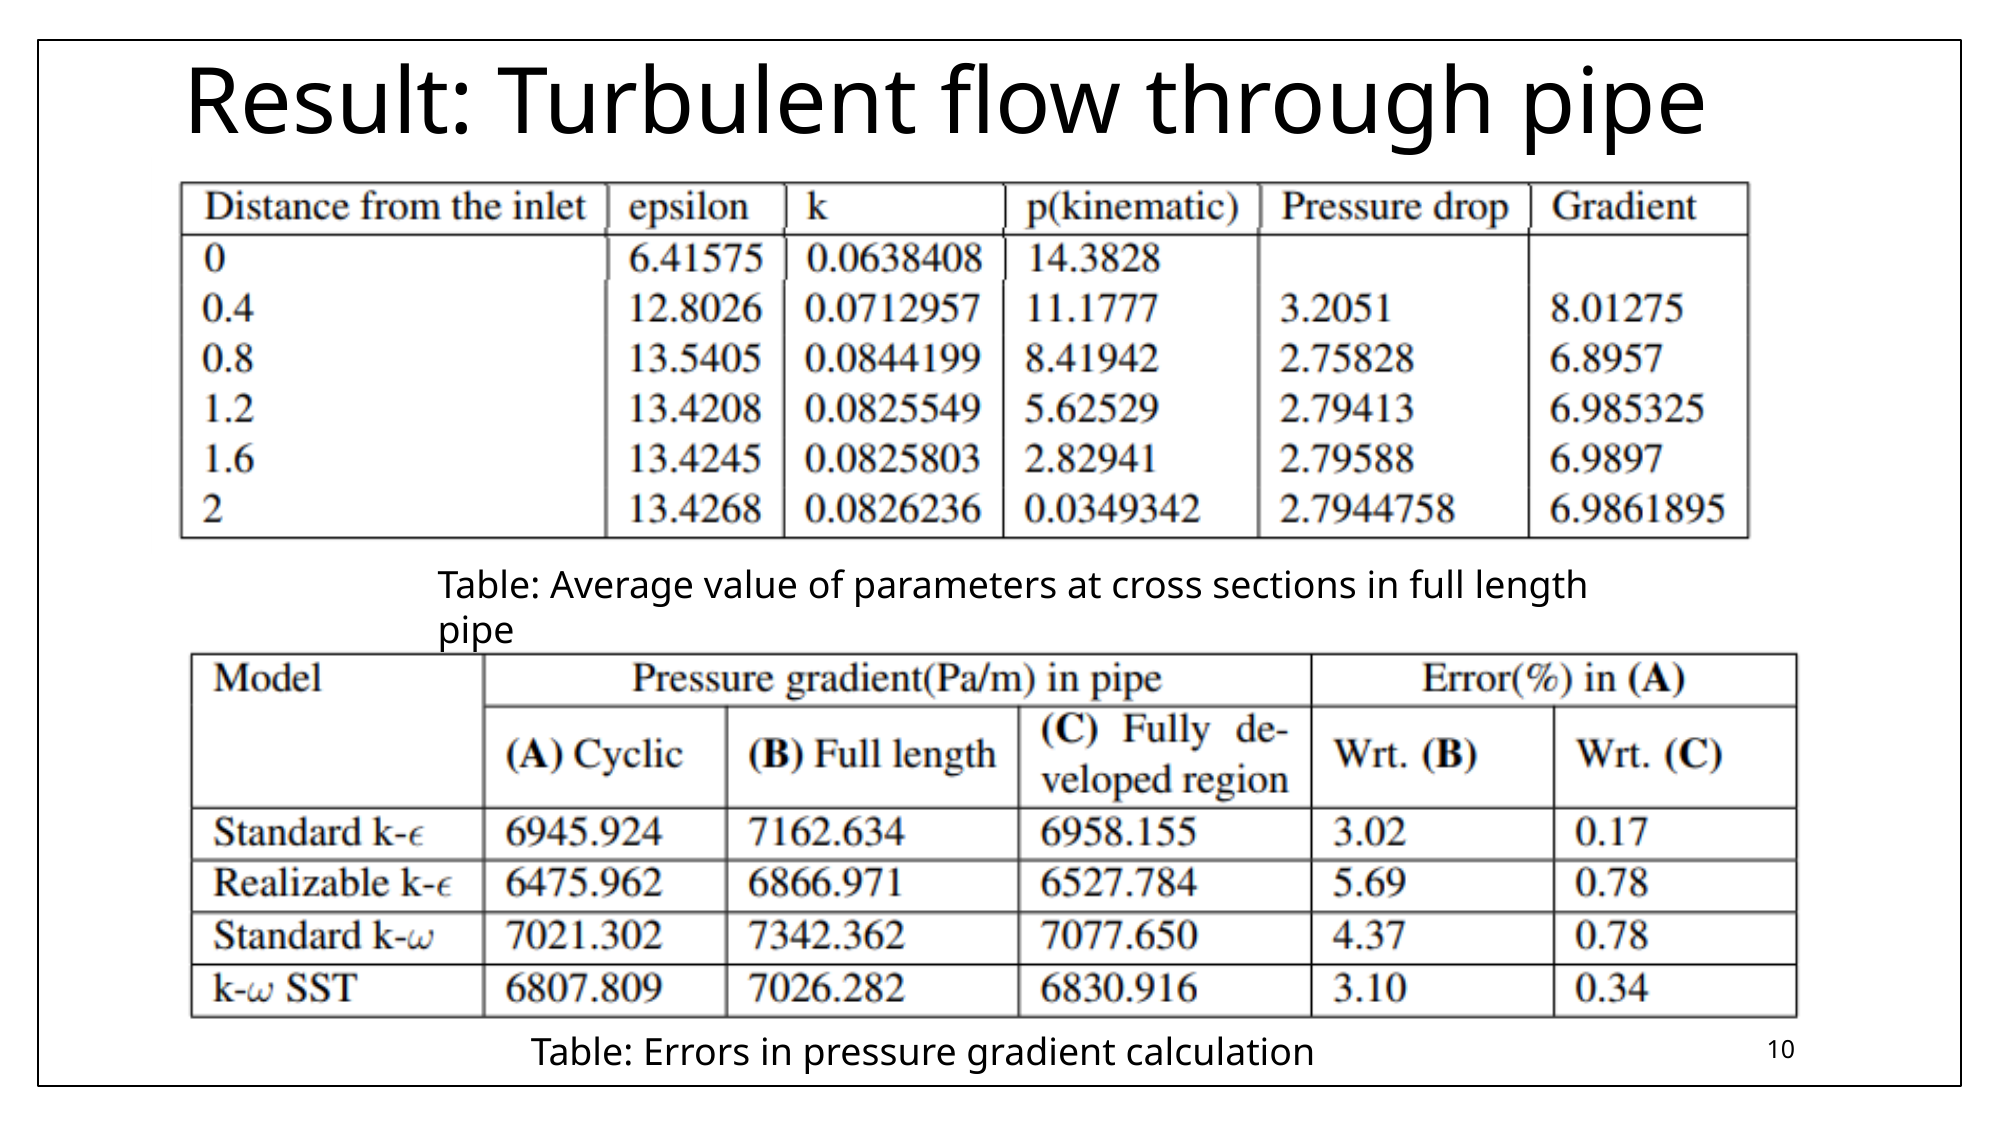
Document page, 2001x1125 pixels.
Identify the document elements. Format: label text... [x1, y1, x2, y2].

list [168, 622, 1815, 1022]
slide_number 10 [1530, 1033, 1811, 1081]
title Result: Turbulent flow through pipe [168, 31, 1789, 154]
text_box Table: Errors in pressure gradient calculation [516, 1033, 1401, 1081]
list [149, 157, 1790, 555]
text_box Table: Average value of parameters at cross sections in full length pipe [423, 566, 1616, 621]
